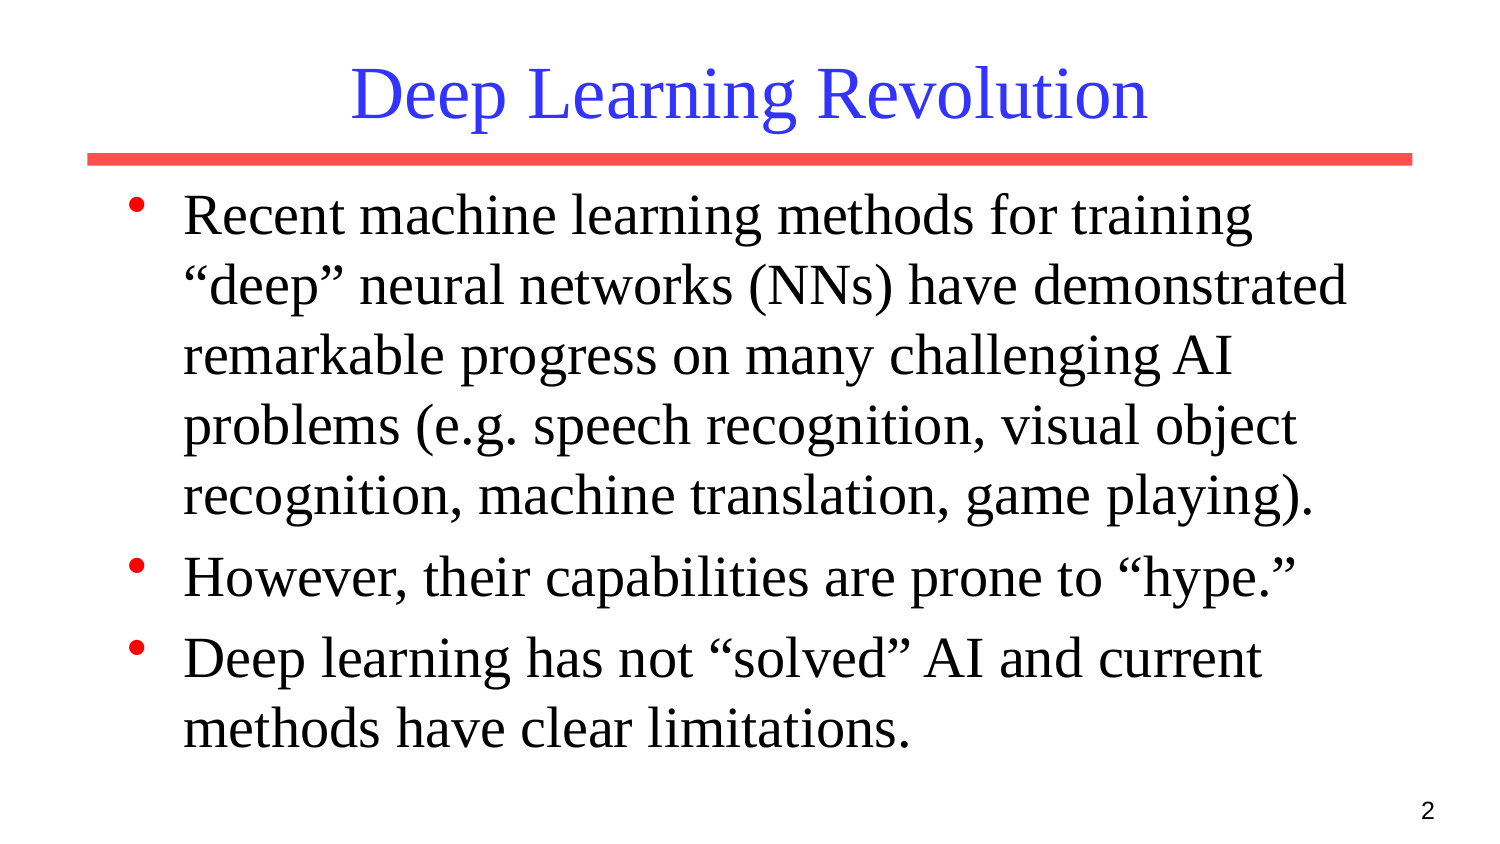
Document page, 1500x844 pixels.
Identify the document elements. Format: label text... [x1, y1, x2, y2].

title Deep Learning Revolution [112, 27, 1388, 151]
list Recent machine learning methods for training “deep” neural networks (NNs) have demonstrated remarkable progress on many challenging AI problems (e.g. speech recognition, visual object recognition, machine translation, game playing). However, their capabilities are prone to “hype.” Deep learning has not “solved” AI and current methods have clear limitations. [112, 168, 1388, 746]
slide_number 2 [1137, 787, 1451, 844]
